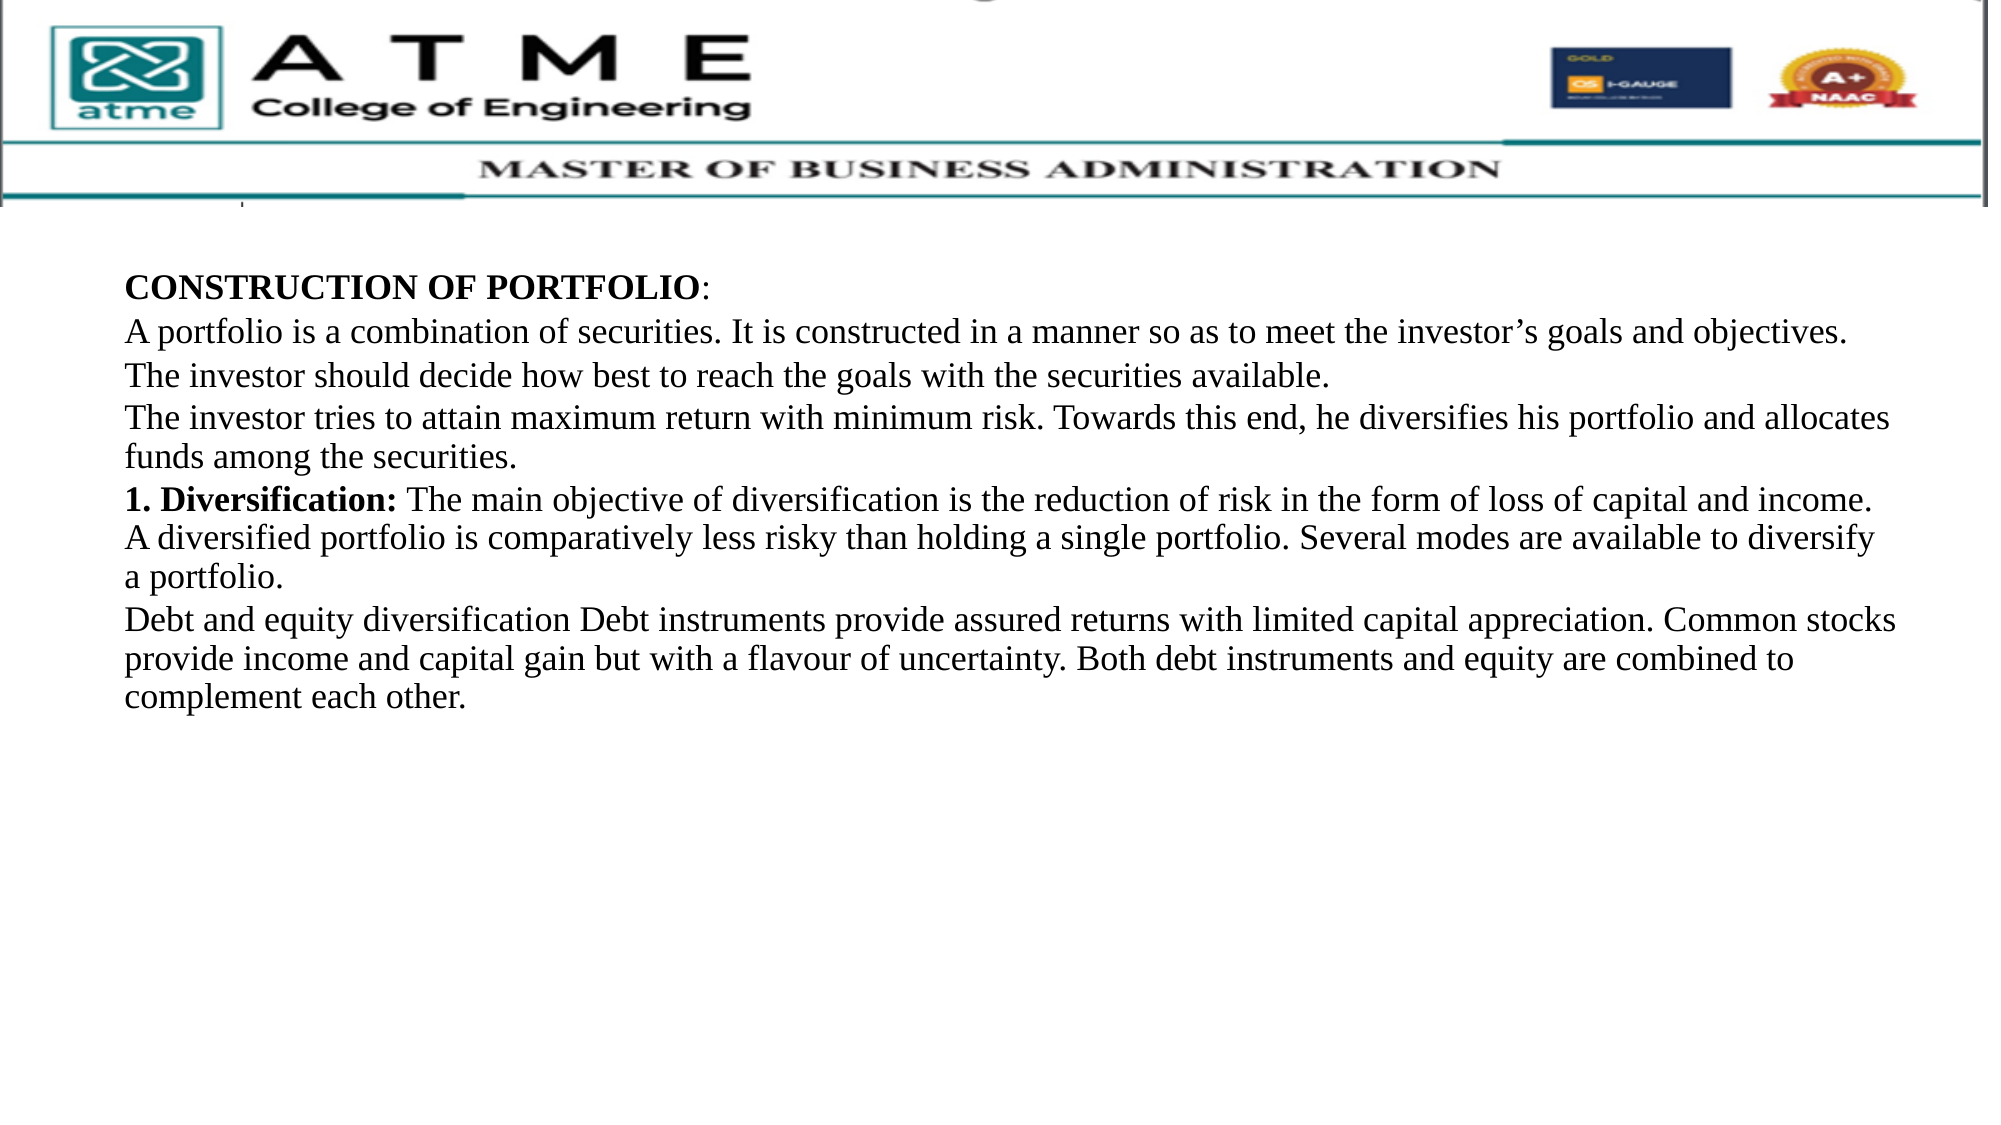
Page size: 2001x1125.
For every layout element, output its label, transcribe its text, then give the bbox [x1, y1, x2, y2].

picture [0, 0, 1988, 207]
list CONSTRUCTION OF PORTFOLIO: A portfolio is a combination of securities. It is constructed in a manner so as to meet the investor’s goals and objectives. The investor should decide how best to reach the goals with the securities available. The investor tries to attain maximum return with minimum risk. Towards this end, he diversifies his portfolio and allocates funds among the securities. 1. Diversification: The main objective of diversification is the reduction of risk in the form of loss of capital and income. A diversified portfolio is comparatively less risky than holding a single portfolio. Several modes are available to diversify a portfolio. Debt and equity diversification Debt instruments provide assured returns with limited capital appreciation. Common stocks provide income and capital gain but with a flavour of uncertainty. Both debt instruments and equity are combined to complement each other. [109, 260, 1918, 767]
